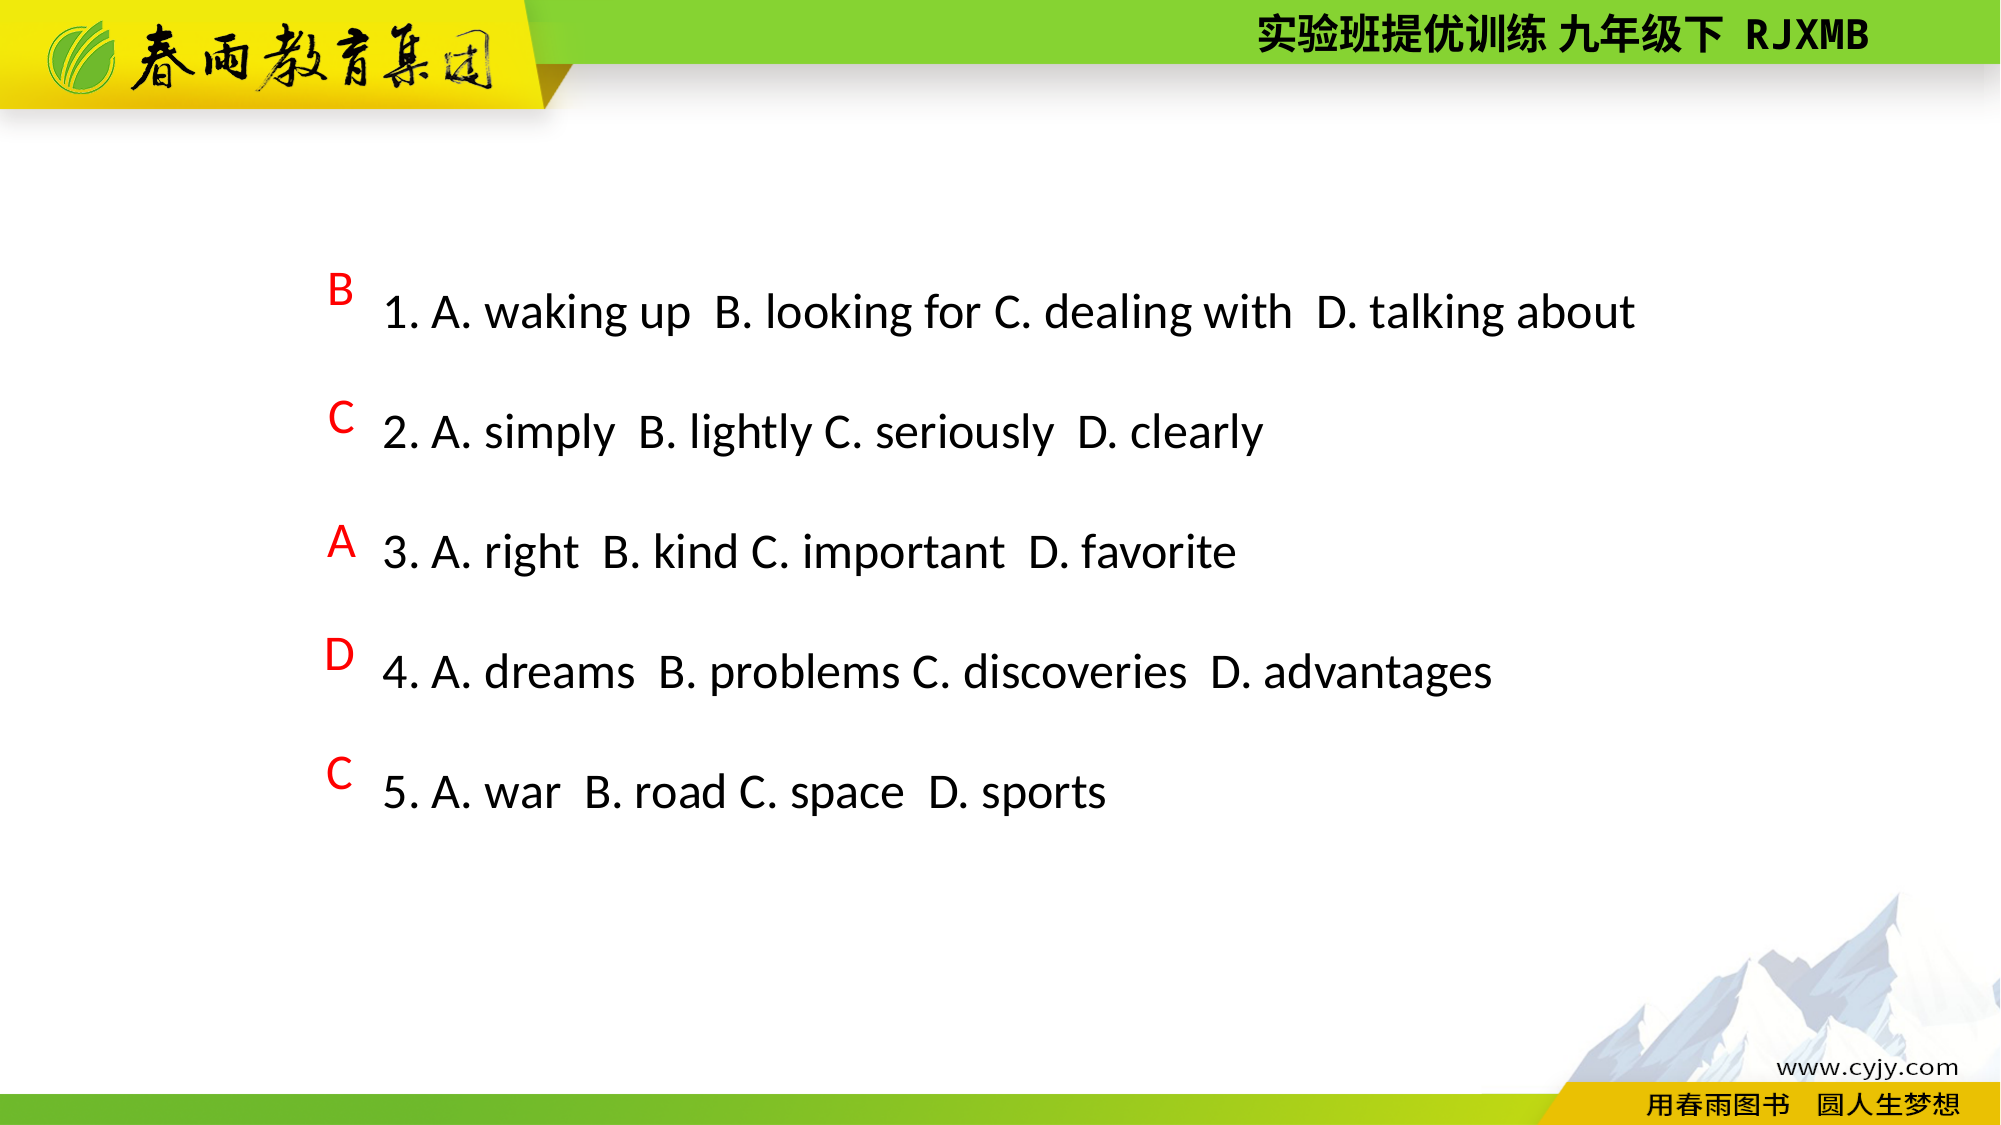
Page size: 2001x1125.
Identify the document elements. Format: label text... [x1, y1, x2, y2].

text_box C [311, 731, 369, 807]
text_box C [313, 376, 371, 452]
text_box B [313, 247, 371, 323]
text_box D [309, 613, 371, 688]
text_box A [312, 500, 372, 576]
picture [0, 0, 2001, 1125]
text_box 1. A. waking up B. looking for C. dealing with D. talking about 2. A. simply B. lightly C. seriously D. clearly 3. A. right B. kind C. important D. favorite 4. A. dreams B. problems C. discoveries D. advantages 5. A. war B. road C. space D. sports [268, 210, 1804, 826]
